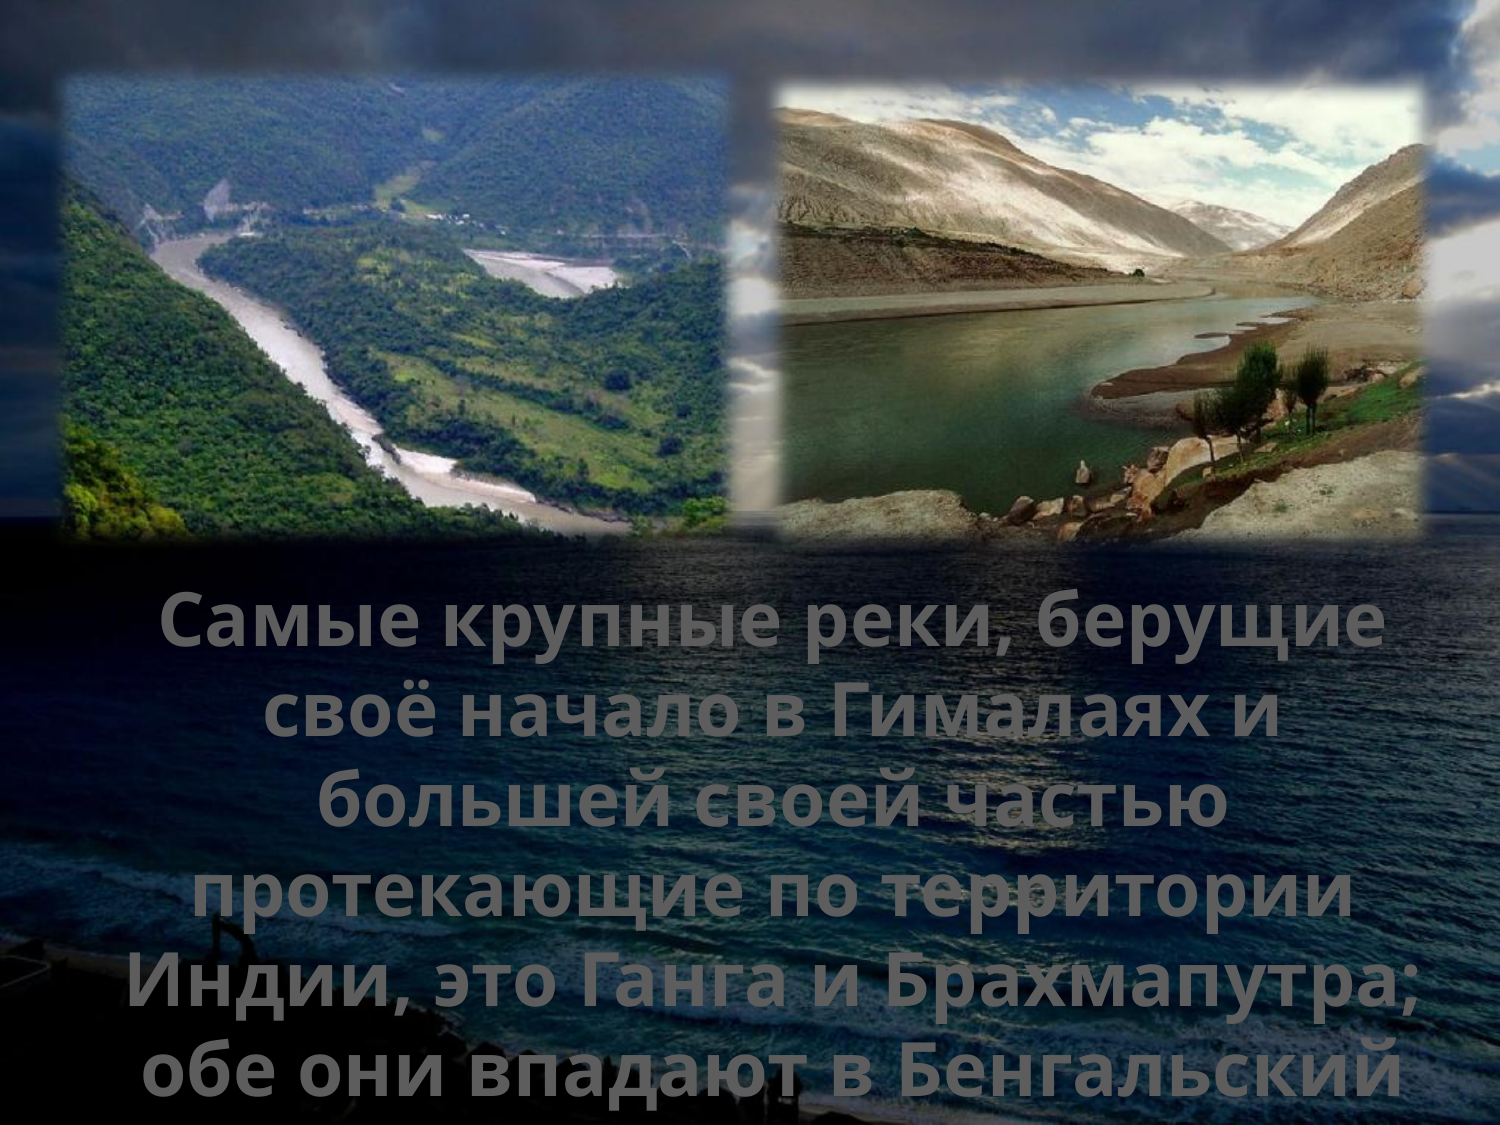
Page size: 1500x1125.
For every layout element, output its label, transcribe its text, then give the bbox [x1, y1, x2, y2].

text_box Самые крупные реки, берущие своё начало в Гималаях и большей своей частью протекающие по территории Индии, это Ганга и Брахмапутра; обе они впадают в Бенгальский залив. Значительных озёр в Индии нет. [105, 564, 1442, 1125]
picture [0, 0, 1500, 1125]
